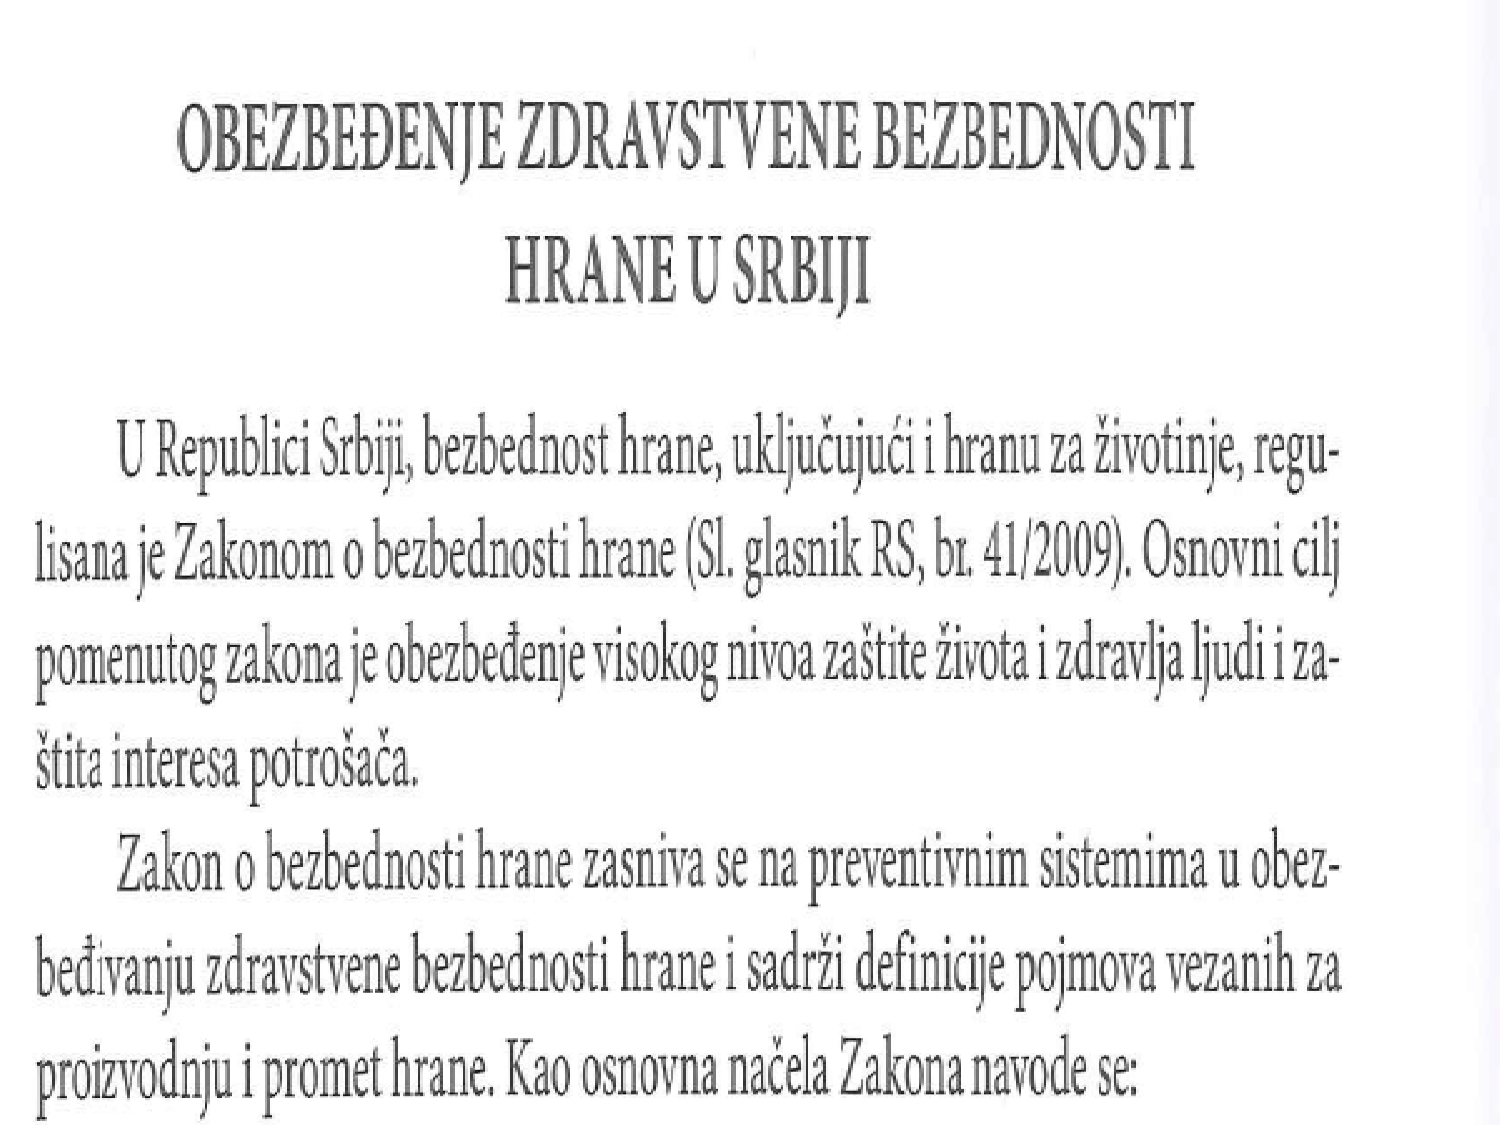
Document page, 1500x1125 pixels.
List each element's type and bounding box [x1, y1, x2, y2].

list [0, 0, 1500, 1125]
